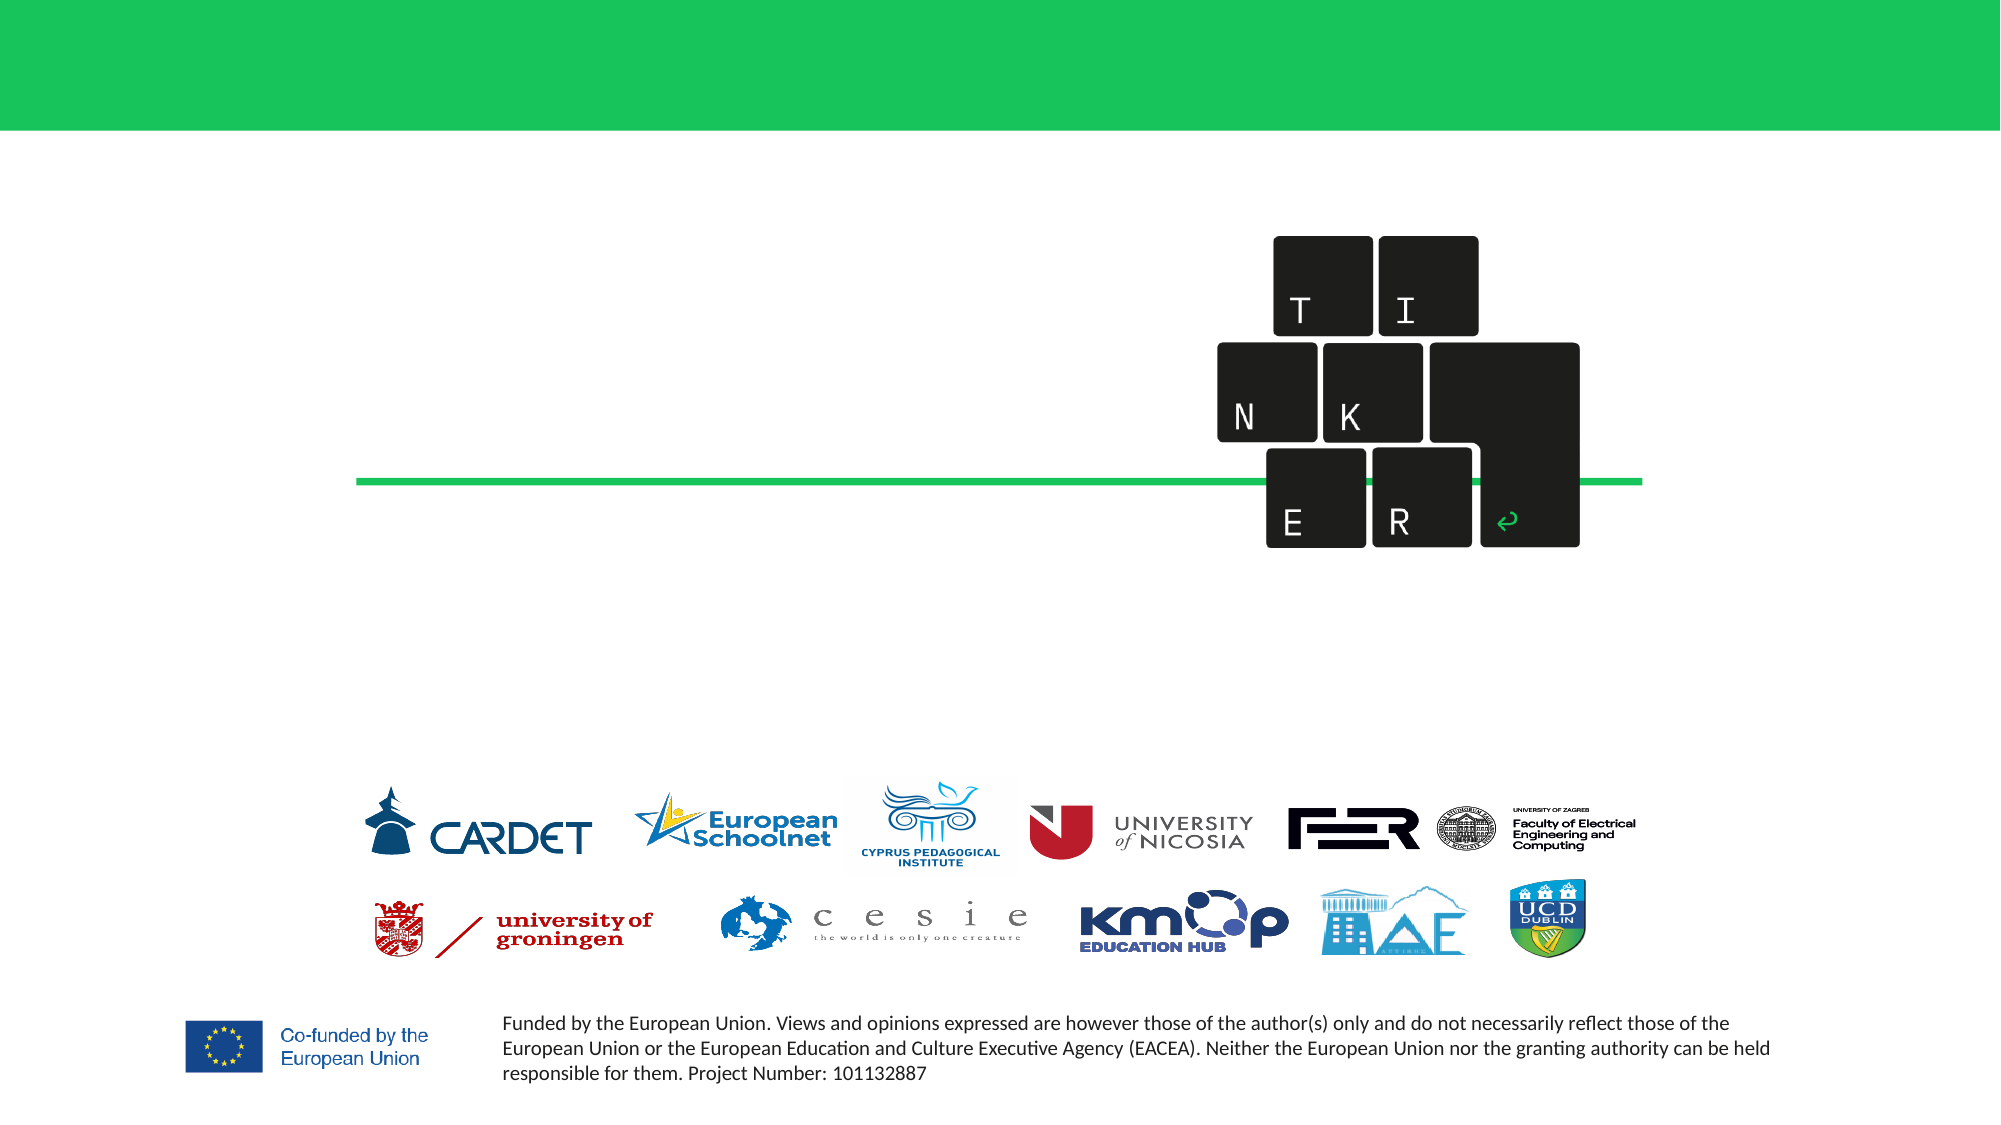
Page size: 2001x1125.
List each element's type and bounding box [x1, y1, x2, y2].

picture [1217, 364, 1580, 548]
picture [1217, 236, 1580, 288]
text_box [357, 775, 1643, 959]
picture [168, 989, 469, 1106]
text_box [205, 288, 2000, 364]
